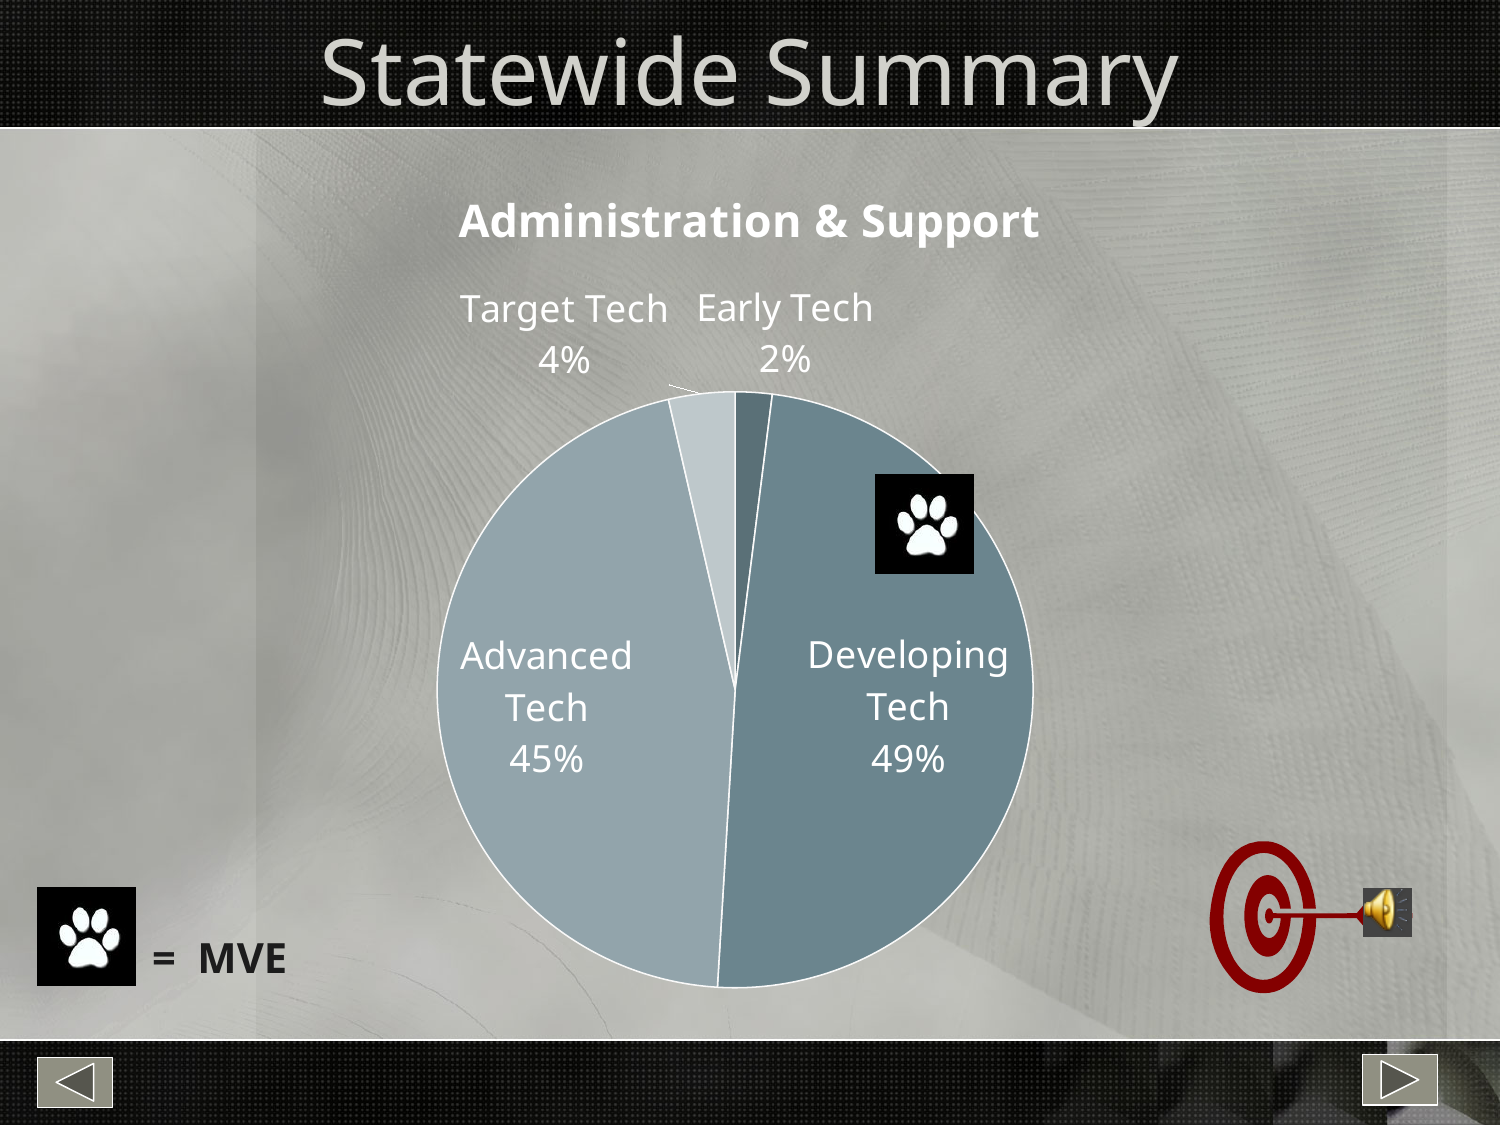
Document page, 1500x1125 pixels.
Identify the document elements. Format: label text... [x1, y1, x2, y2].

text_box [1362, 1054, 1438, 1105]
text_box [37, 1057, 113, 1108]
picture [0, 0, 1500, 1125]
chart [74, 149, 1426, 1006]
title Statewide Summary [74, 0, 1426, 138]
